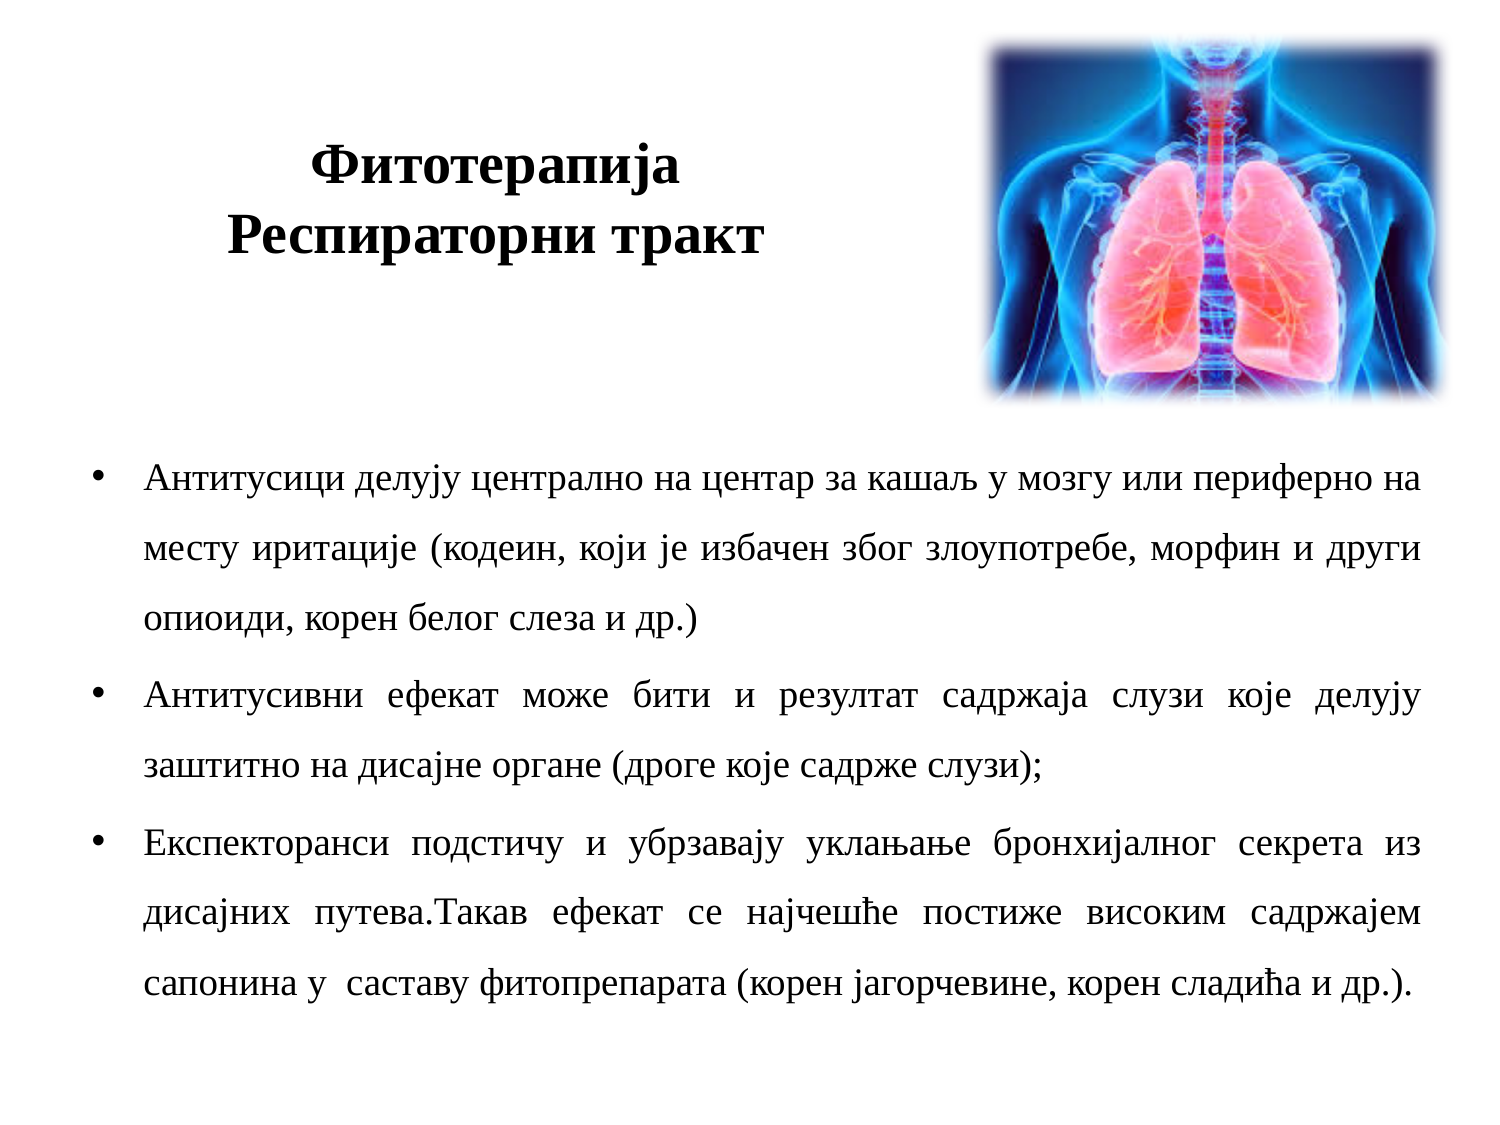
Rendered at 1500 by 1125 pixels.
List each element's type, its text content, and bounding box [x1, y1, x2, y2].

title Фитотерапија Респираторни тракт [64, 101, 928, 290]
list Антитусици делују централно на центар за кашаљ у мозгу или периферно на месту иритације (кодеин, који је избачен због злоупотребе, морфин и други опиоиди, корен белог слеза и др.) Антитусивни ефекат може бити и резултат садржаја слузи које делују заштитно на дисајне органе (дроге које садрже слузи); Експекторанси подстичу и убрзавају уклањање бронхијалног секрета из дисајних путева.Такав ефекат се најчешће постиже високим садржајем сапонина у саставу фитопрепарата (корен јагорчевине, корен сладића и др.). [76, 420, 1437, 1071]
picture [974, 30, 1453, 409]
